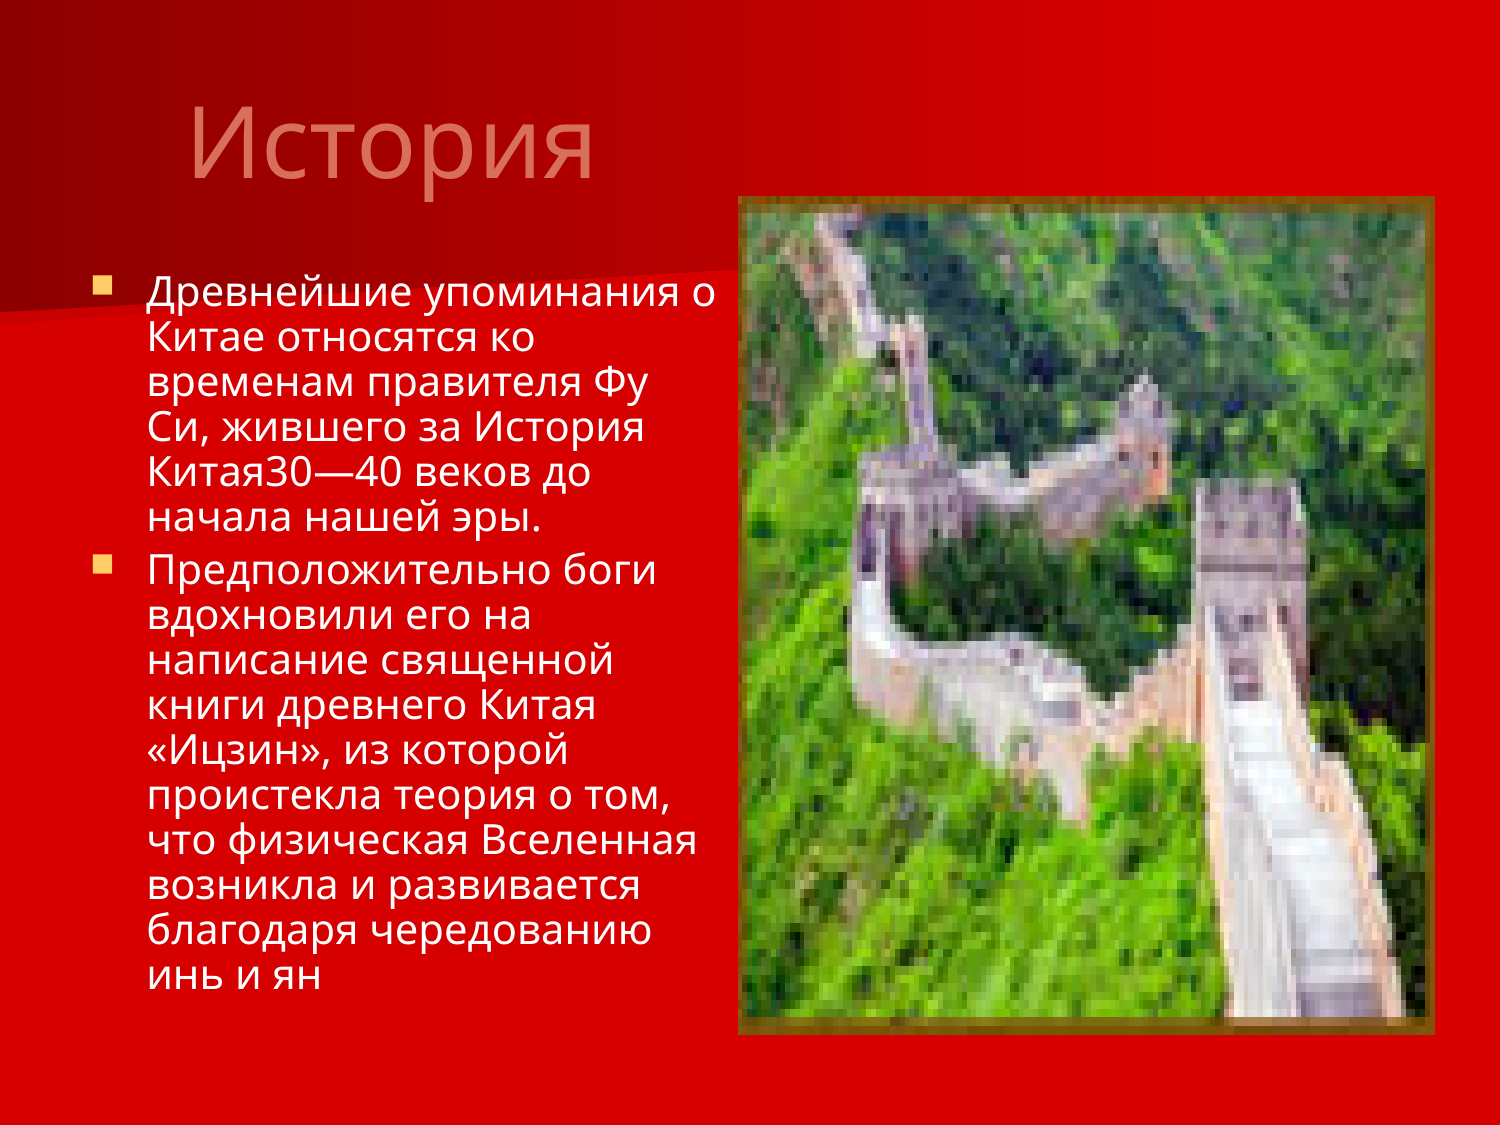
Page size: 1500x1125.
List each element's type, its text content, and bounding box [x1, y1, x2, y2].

list Древнейшие упоминания о Китае относятся ко временам правителя Фу Си, жившего за История Китая30—40 веков до начала нашей эры. Предположительно боги вдохновили его на написание священной книги древнего Китая «Ицзин», из которой проистекла теория о том, что физическая Вселенная возникла и развивается благодаря чередованию инь и ян [74, 262, 732, 1001]
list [737, 196, 1435, 1036]
title История [74, 44, 1426, 233]
